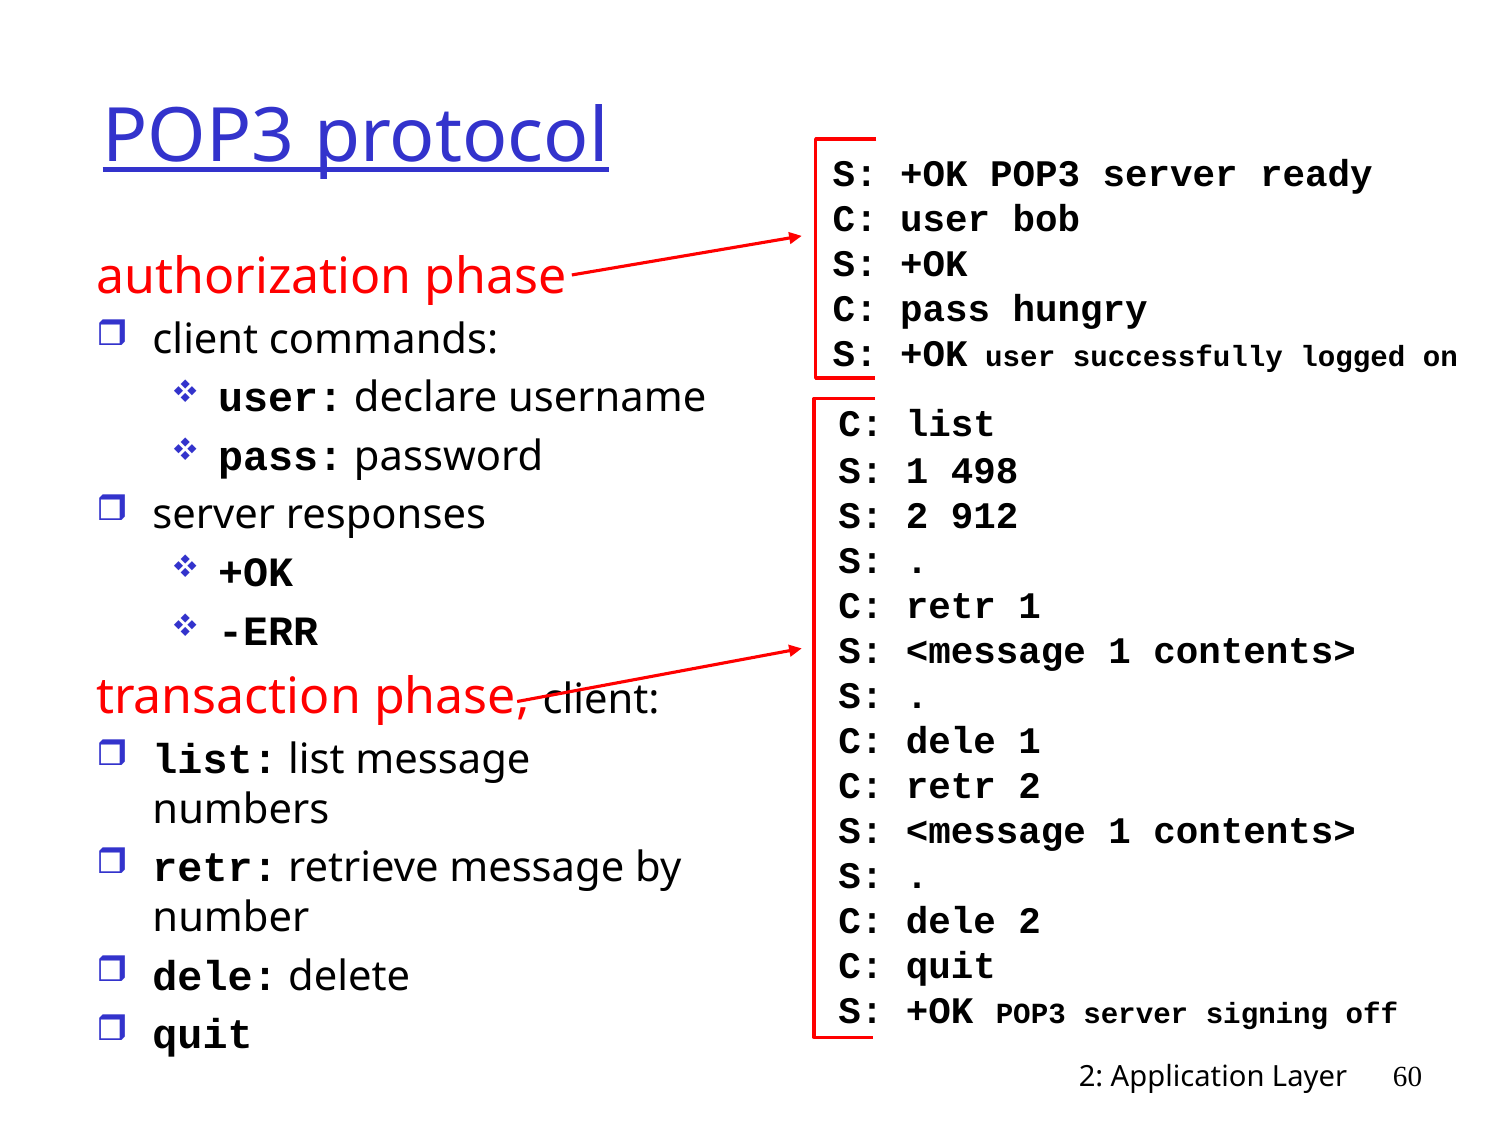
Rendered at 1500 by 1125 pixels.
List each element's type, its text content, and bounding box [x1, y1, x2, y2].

text_box [814, 398, 875, 1038]
text_box [815, 139, 877, 379]
text_box S: +OK POP3 server ready C: user bob S: +OK C: pass hungry S: +OK user successfully logged on [817, 96, 1473, 382]
text_box C: list S: 1 498 S: 2 912 S: . C: retr 1 S: <message 1 contents> S: . C: dele 1 C: retr 2 S: <message 1 contents> S: . C: dele 2 C: quit S: +OK POP3 server signing off [711, 378, 1414, 1039]
text_box [571, 231, 802, 276]
slide_number 60 [1362, 1049, 1438, 1125]
footer 2: Application Layer [887, 1049, 1362, 1125]
list authorization phase client commands: user: declare username pass: password server responses +OK -ERR transaction phase, client: list: list message numbers retr: retrieve message by number dele: delete quit [80, 235, 734, 999]
text_box [517, 644, 802, 702]
title POP3 protocol [87, 37, 1363, 226]
